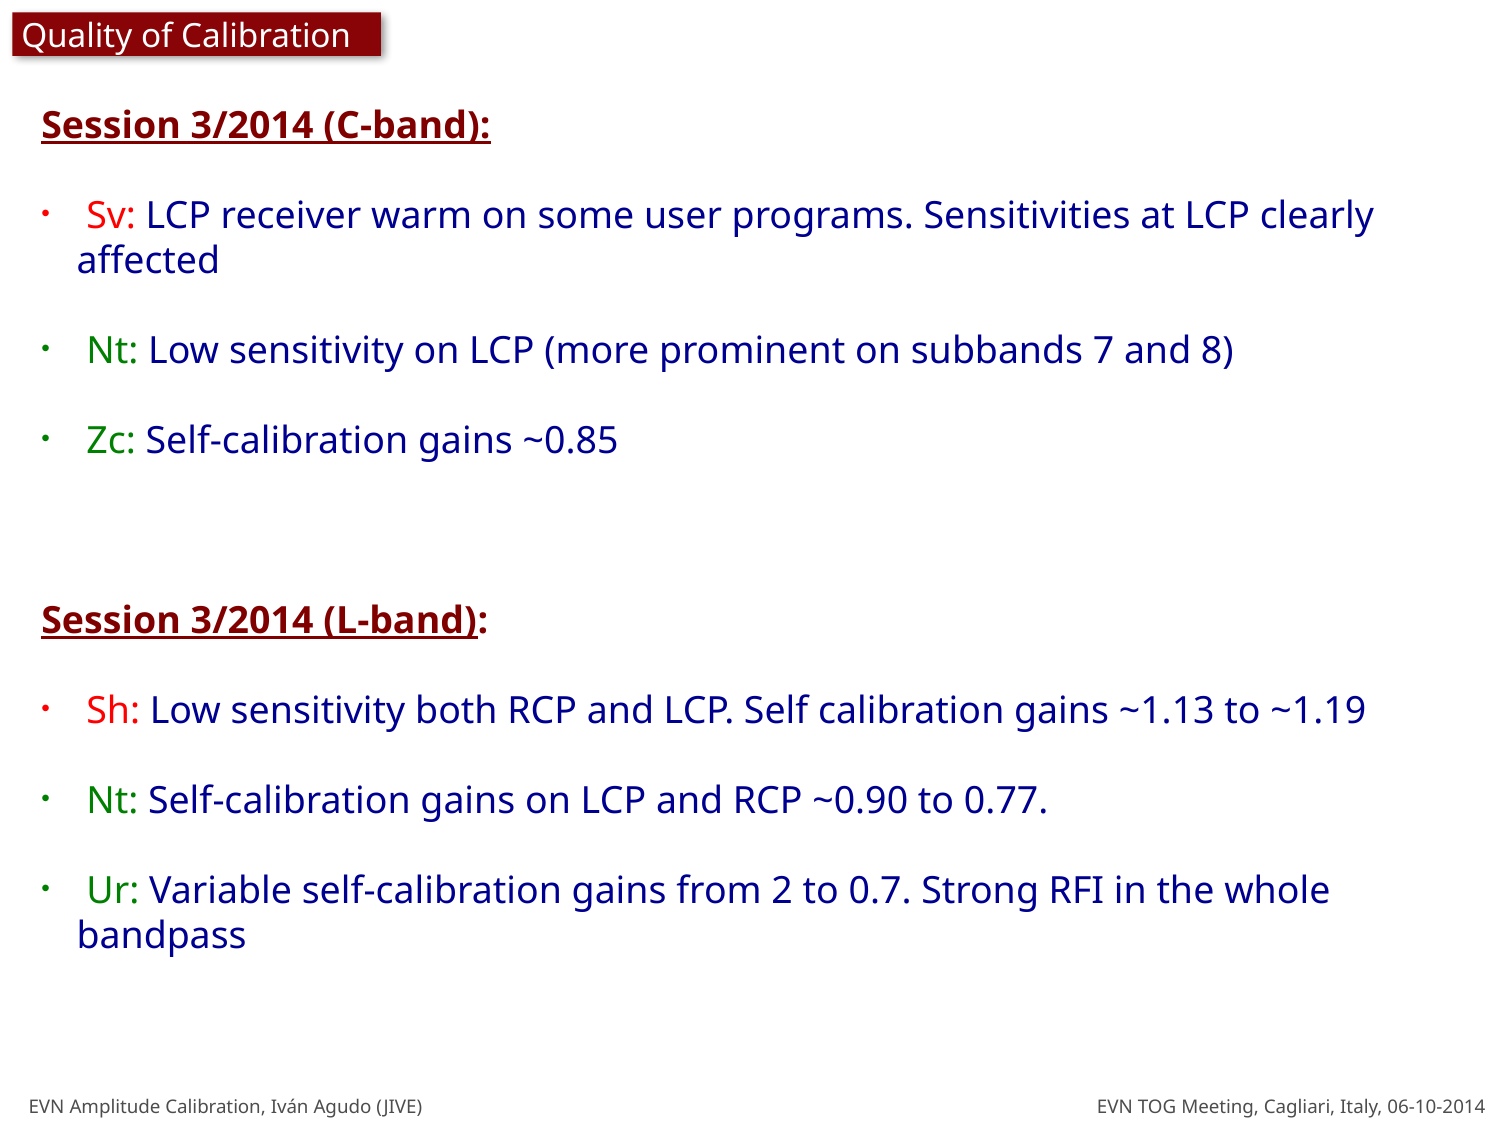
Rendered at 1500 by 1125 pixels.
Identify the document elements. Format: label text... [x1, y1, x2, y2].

text_box Quality of Calibration [12, 12, 381, 56]
text_box Session 3/2014 (C-band): Sv: LCP receiver warm on some user programs. Sensitivities at LCP clearly affected Nt: Low sensitivity on LCP (more prominent on subbands 7 and 8) Zc: Self-calibration gains ~0.85 Session 3/2014 (L-band): Sh: Low sensitivity both RCP and LCP. Self calibration gains ~1.13 to ~1.19 Nt: Self-calibration gains on LCP and RCP ~0.90 to 0.77. Ur: Variable self-calibration gains from 2 to 0.7. Strong RFI in the whole bandpass [26, 93, 1481, 1009]
text_box EVN Amplitude Calibration, Iván Agudo (JIVE) EVN TOG Meeting, Cagliari, Italy, 06-10-2014 [0, 1087, 1500, 1125]
